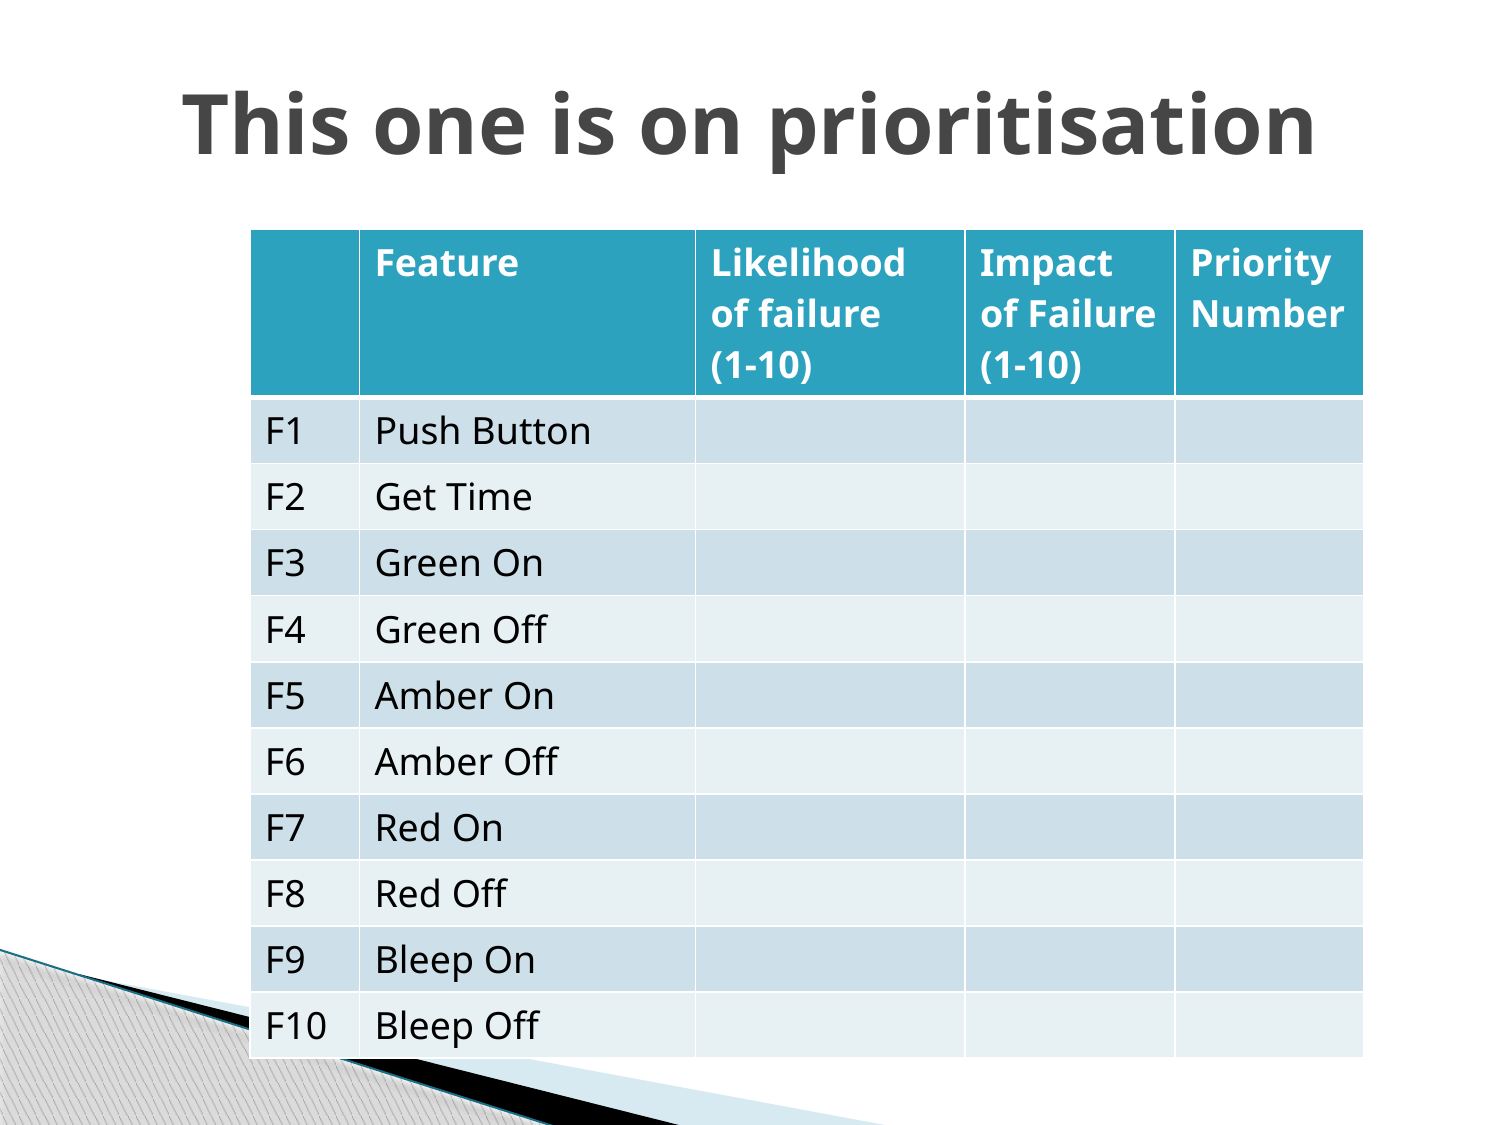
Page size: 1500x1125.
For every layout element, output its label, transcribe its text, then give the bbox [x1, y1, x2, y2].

table_cell [1176, 400, 1363, 463]
table_cell [1176, 464, 1363, 529]
table_cell [966, 464, 1174, 529]
table_cell Push Button [360, 400, 695, 463]
table_cell [1176, 729, 1363, 793]
table_cell [966, 795, 1174, 859]
table_cell F10 [251, 993, 359, 1057]
table_cell [966, 400, 1174, 463]
table_cell [966, 927, 1174, 991]
table_header Likelihood of failure (1-10) [696, 230, 964, 395]
table_cell [1176, 530, 1363, 595]
table_cell [696, 530, 964, 595]
table_cell [966, 861, 1174, 925]
table_cell [696, 663, 964, 727]
table_cell [696, 596, 964, 661]
table_cell [966, 530, 1174, 595]
table_cell [966, 993, 1174, 1057]
table_cell [696, 861, 964, 925]
table_header Impact of Failure (1-10) [966, 230, 1174, 395]
table_cell Green Off [360, 596, 695, 661]
table_cell F9 [251, 927, 359, 991]
table_cell [696, 927, 964, 991]
table_cell Red On [360, 795, 695, 859]
table_cell F4 [251, 596, 359, 661]
table_cell [696, 993, 964, 1057]
table_cell Get Time [360, 464, 695, 529]
table_cell [1176, 795, 1363, 859]
table_cell F3 [251, 530, 359, 595]
table_cell Green On [360, 530, 695, 595]
table_cell [696, 795, 964, 859]
table_cell [966, 663, 1174, 727]
table_cell [1176, 993, 1363, 1057]
table_cell Amber On [360, 663, 695, 727]
table_cell [1176, 861, 1363, 925]
title This one is on prioritisation [0, 27, 1500, 215]
table_cell Red Off [360, 861, 695, 925]
table_header [251, 230, 359, 395]
table_header Priority Number [1176, 230, 1363, 395]
table_cell [696, 464, 964, 529]
table_cell [1176, 927, 1363, 991]
table_cell F7 [251, 795, 359, 859]
table_cell [1176, 596, 1363, 661]
table_cell [1176, 663, 1363, 727]
table_cell [966, 729, 1174, 793]
table_cell [696, 729, 964, 793]
table_cell [966, 596, 1174, 661]
table_cell Amber Off [360, 729, 695, 793]
table_cell Bleep On [360, 927, 695, 991]
table_cell Bleep Off [360, 993, 695, 1057]
table_cell F2 [251, 464, 359, 529]
table_cell F5 [251, 663, 359, 727]
table_cell F1 [251, 400, 359, 463]
table_header Feature [360, 230, 695, 395]
table_cell [696, 400, 964, 463]
table_cell F6 [251, 729, 359, 793]
table_cell F8 [251, 861, 359, 925]
